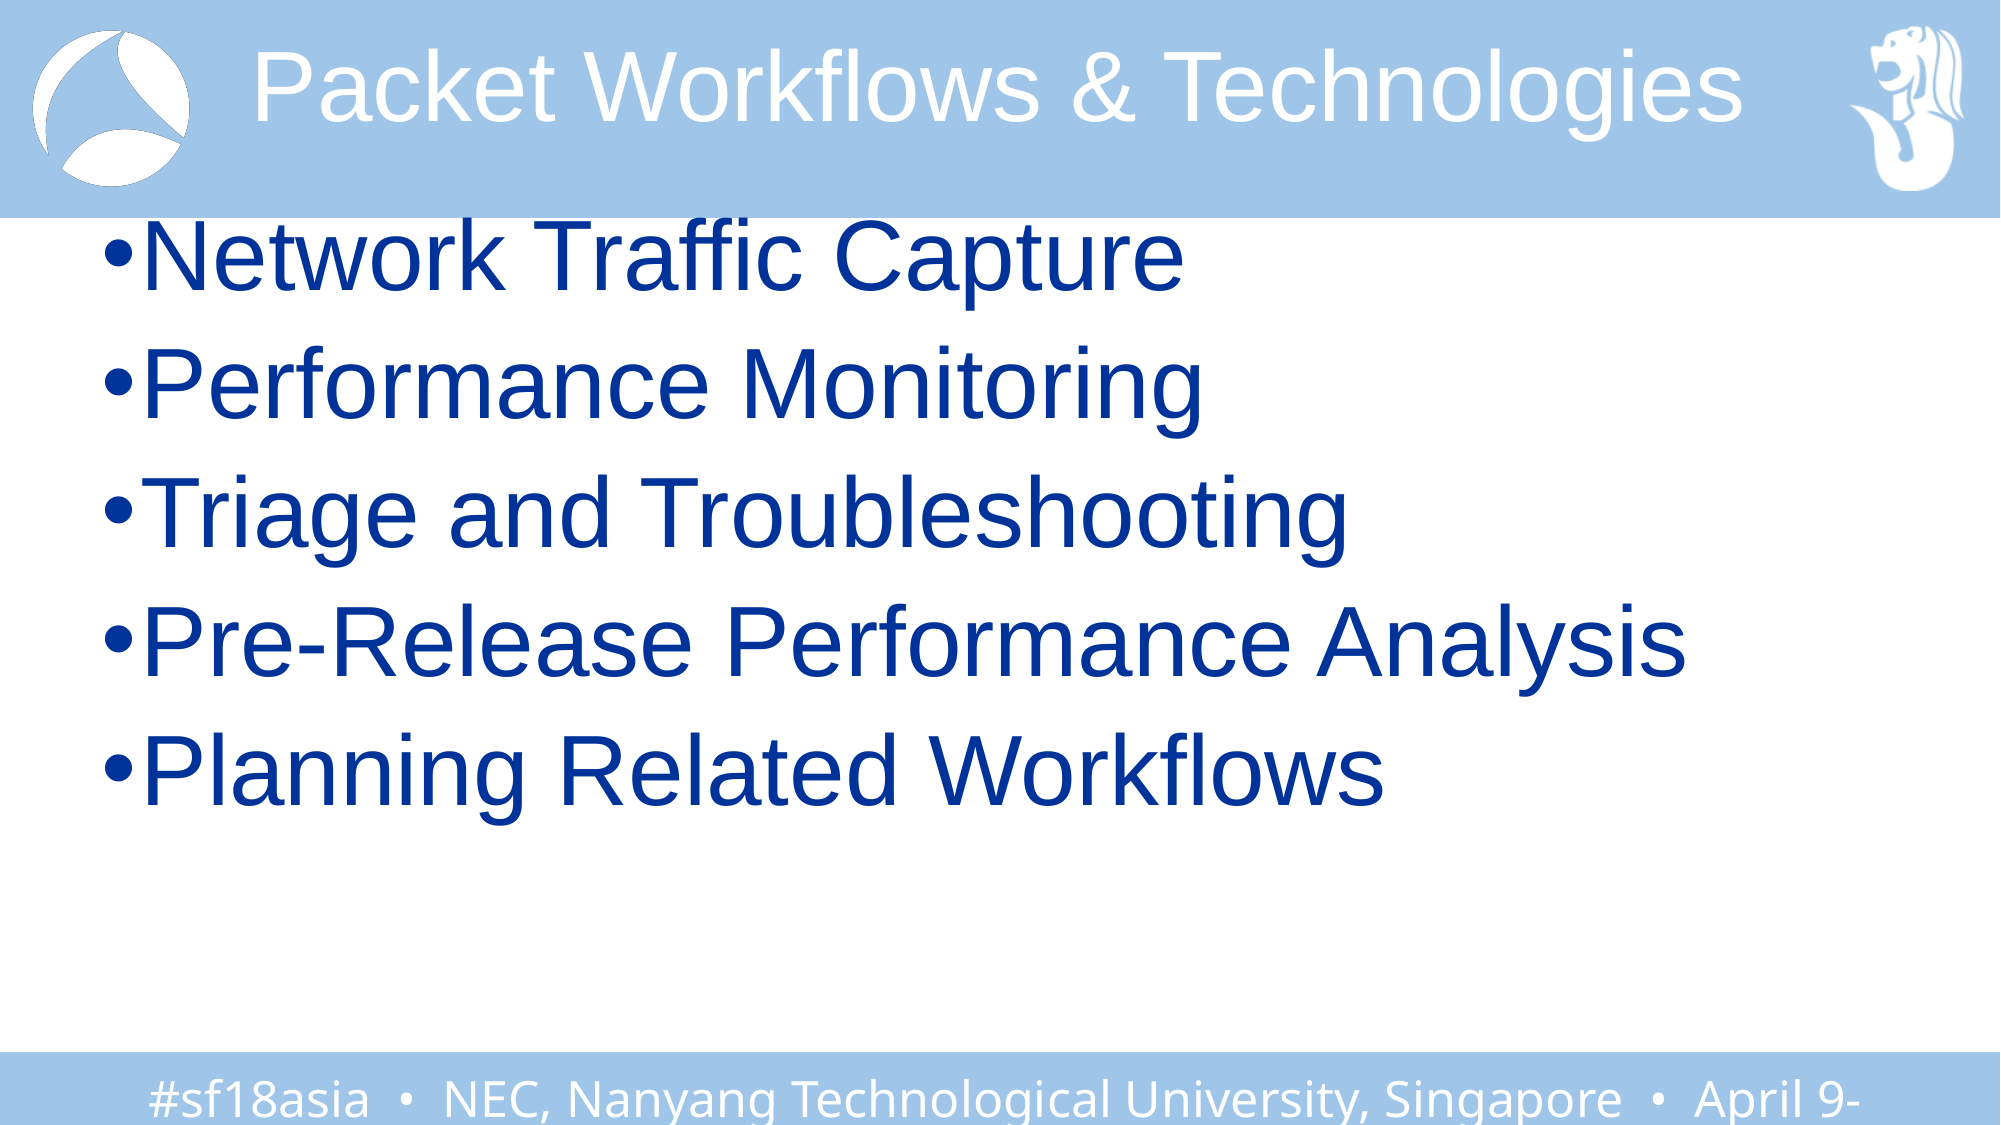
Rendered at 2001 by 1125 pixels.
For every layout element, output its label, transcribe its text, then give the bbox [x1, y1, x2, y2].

picture [32, 155, 190, 187]
picture [1849, 155, 1964, 191]
list Network Traffic Capture Performance Monitoring Triage and Troubleshooting Pre-Release Performance Analysis Planning Related Workflows [86, 188, 1914, 1051]
title Packet Workflows & Technologies [31, 24, 1994, 155]
